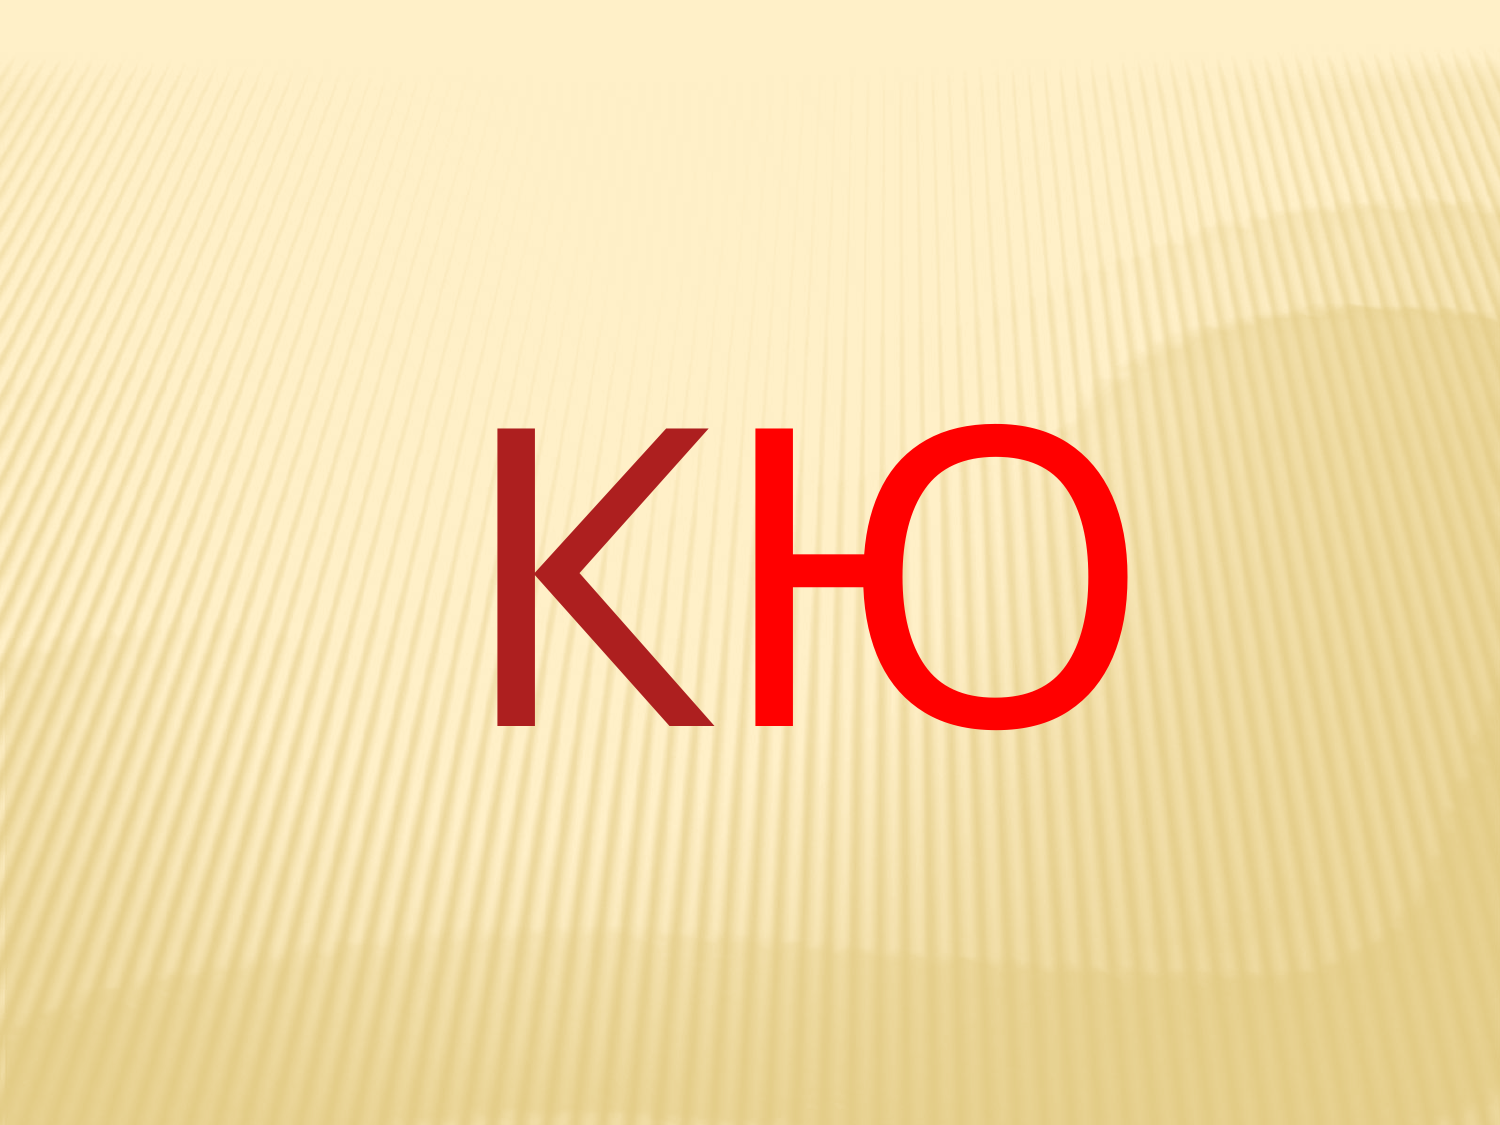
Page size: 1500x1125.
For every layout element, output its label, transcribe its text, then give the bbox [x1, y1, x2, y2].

text_box КЮ [442, 302, 1282, 818]
